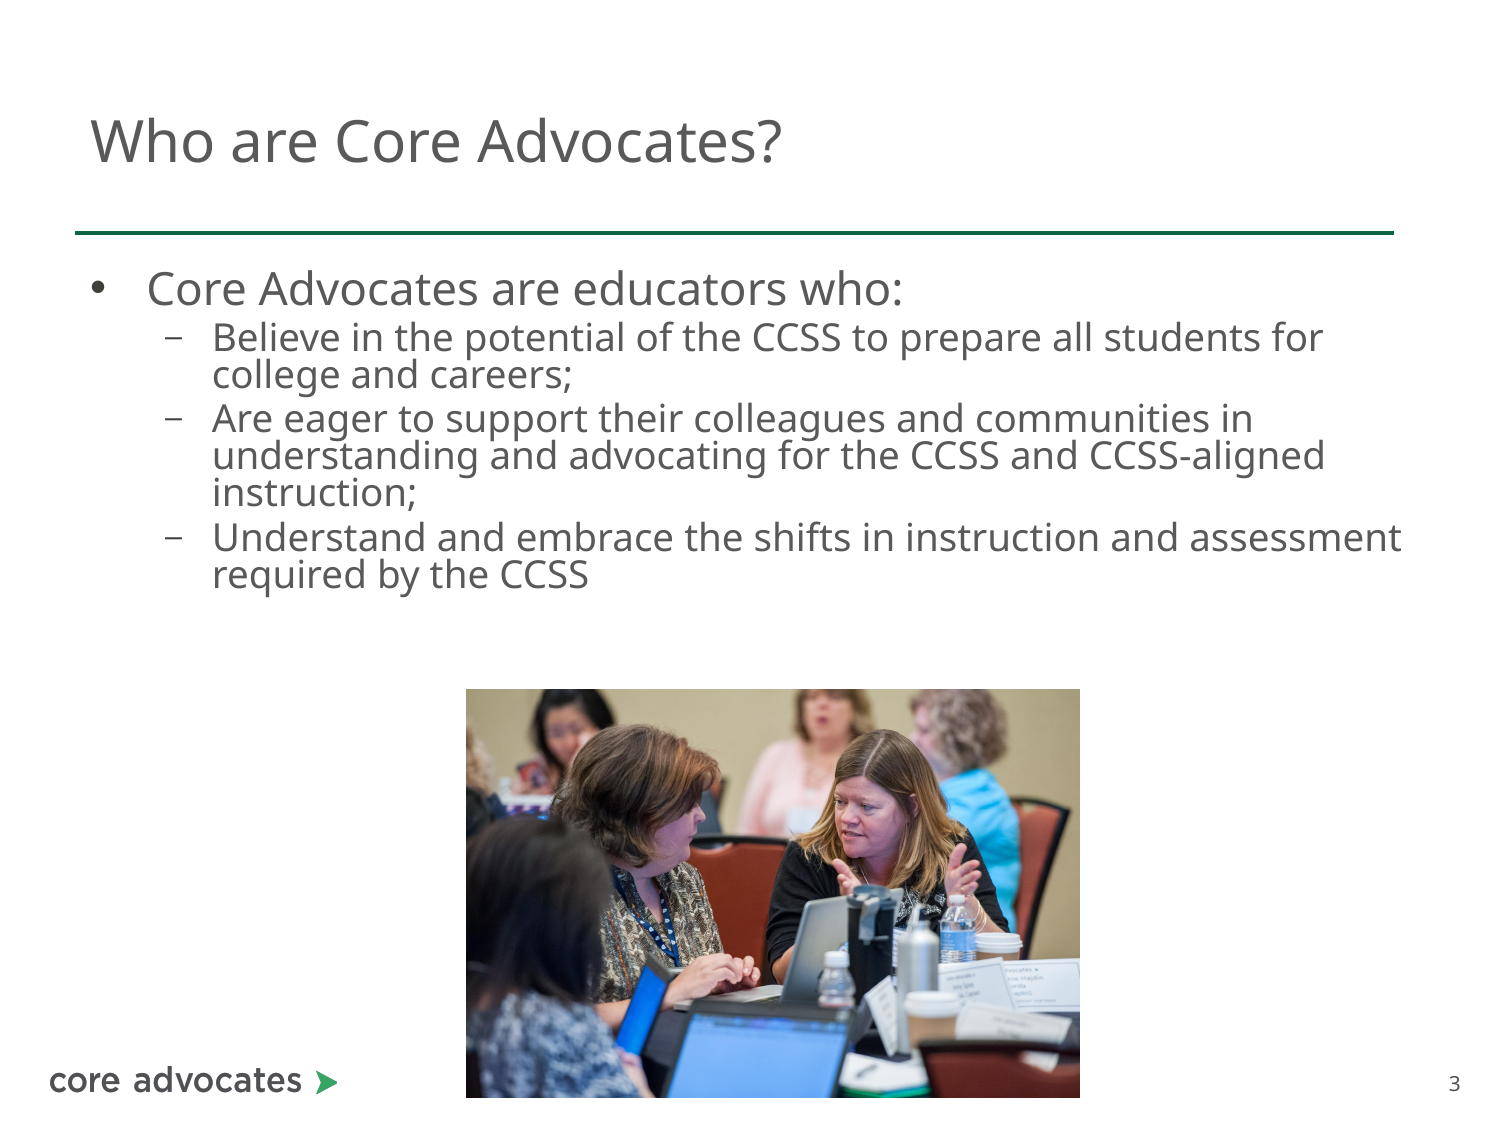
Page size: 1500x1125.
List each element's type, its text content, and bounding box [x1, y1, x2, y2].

picture [466, 689, 1080, 1098]
picture [50, 1066, 337, 1094]
list Core Advocates are educators who: Believe in the potential of the CCSS to prepare all students for college and careers; Are eager to support their colleagues and communities in understanding and advocating for the CCSS and CCSS-aligned instruction; Understand and embrace the shifts in instruction and assessment required by the CCSS [75, 262, 1425, 1005]
title Who are Core Advocates? [75, 45, 1425, 233]
